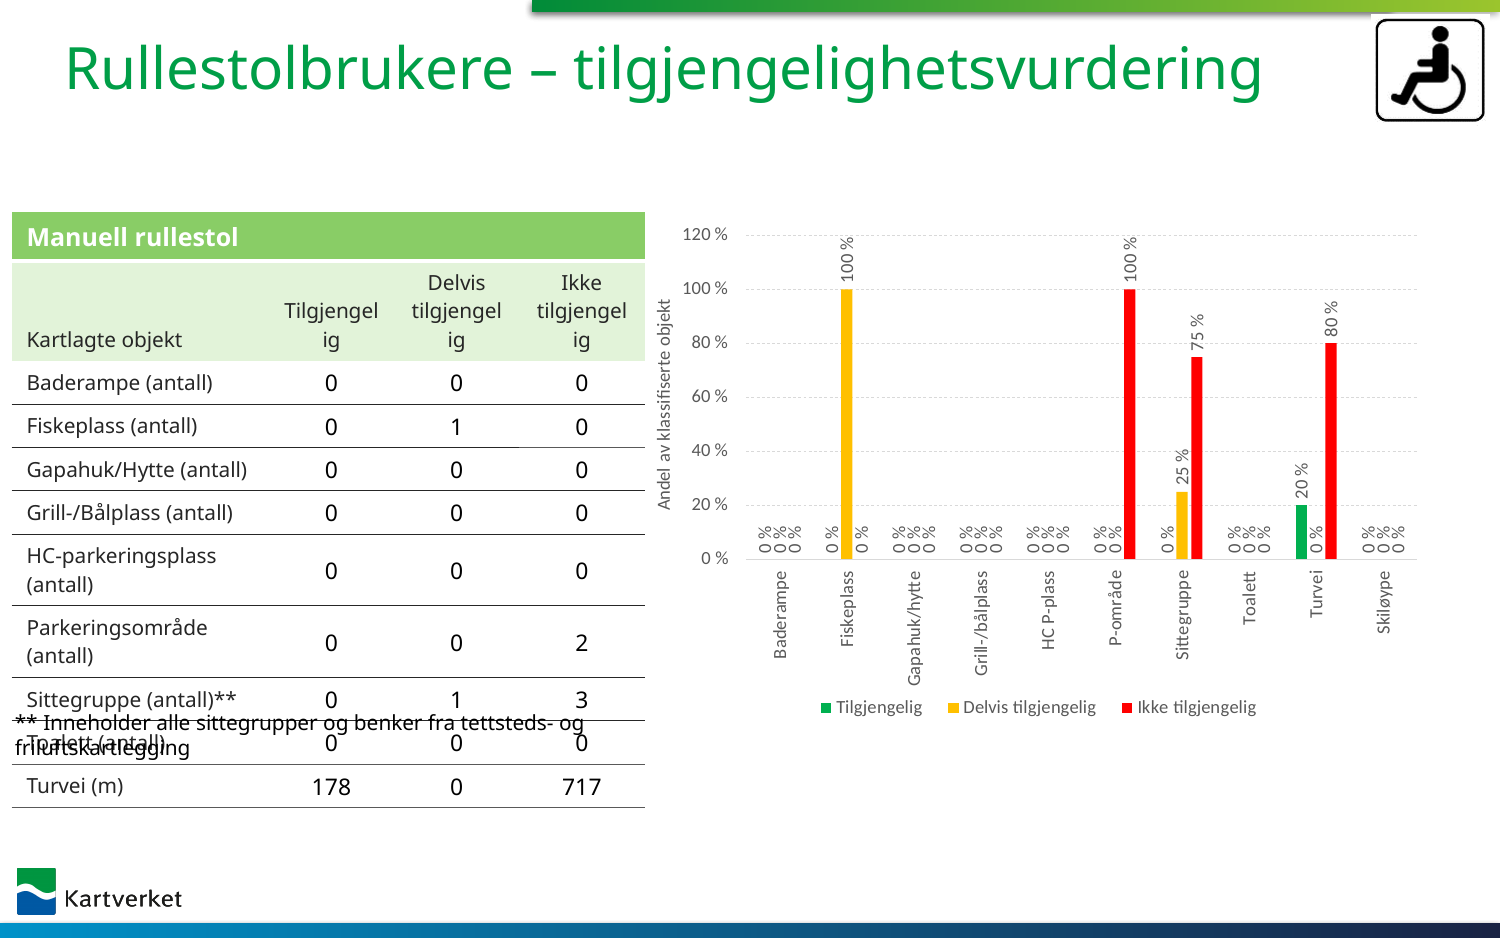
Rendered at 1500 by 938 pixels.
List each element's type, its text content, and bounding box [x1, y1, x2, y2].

table_cell 0 [394, 361, 519, 404]
table_cell Kartlagte objekt [12, 263, 269, 361]
table_cell Fiskeplass (antall) [12, 405, 269, 447]
text_box Rullestolbrukere – tilgjengelighetsvurdering [49, 12, 1372, 109]
table_cell 0 [394, 768, 519, 807]
table_cell Tilgjengelig [269, 263, 394, 361]
table_cell 178 [269, 768, 394, 807]
table_cell 0 [269, 405, 394, 447]
table_cell 2 [519, 606, 638, 677]
table_cell 1 [394, 405, 519, 447]
table_cell 0 [519, 535, 638, 605]
table_cell 0 [519, 361, 638, 404]
table_cell 0 [394, 606, 519, 677]
table_cell 717 [519, 768, 645, 807]
table_cell Sittegruppe (antall)** [12, 678, 269, 702]
table_cell 0 [519, 448, 638, 490]
table_cell Delvis tilgjengelig [394, 263, 519, 361]
picture [643, 218, 1427, 728]
table_cell 0 [394, 491, 519, 534]
picture [1371, 13, 1491, 127]
table_cell 3 [519, 678, 638, 702]
table_cell 0 [269, 361, 394, 404]
table_cell Grill-/Bålplass (antall) [12, 491, 269, 534]
table_cell Parkeringsområde (antall) [12, 606, 269, 677]
table_cell 0 [269, 678, 394, 702]
table_cell Gapahuk/Hytte (antall) [12, 448, 269, 490]
table_cell 1 [394, 678, 519, 702]
table_cell Turvei (m) [12, 768, 269, 807]
table_cell 0 [269, 606, 394, 677]
table_header Manuell rullestol [12, 212, 645, 259]
table_cell 0 [269, 491, 394, 534]
table_cell 0 [394, 535, 519, 605]
text_box ** Inneholder alle sittegrupper og benker fra tettsteds- og friluftskartlegging [0, 702, 745, 768]
table_cell Baderampe (antall) [12, 361, 269, 404]
table_cell 0 [519, 491, 638, 534]
table_cell 0 [394, 448, 519, 490]
table_cell Ikke tilgjengelig [519, 263, 638, 361]
table_cell 0 [269, 448, 394, 490]
table_cell 0 [519, 405, 638, 447]
table_cell 0 [269, 535, 394, 605]
table_cell HC-parkeringsplass (antall) [12, 535, 269, 605]
